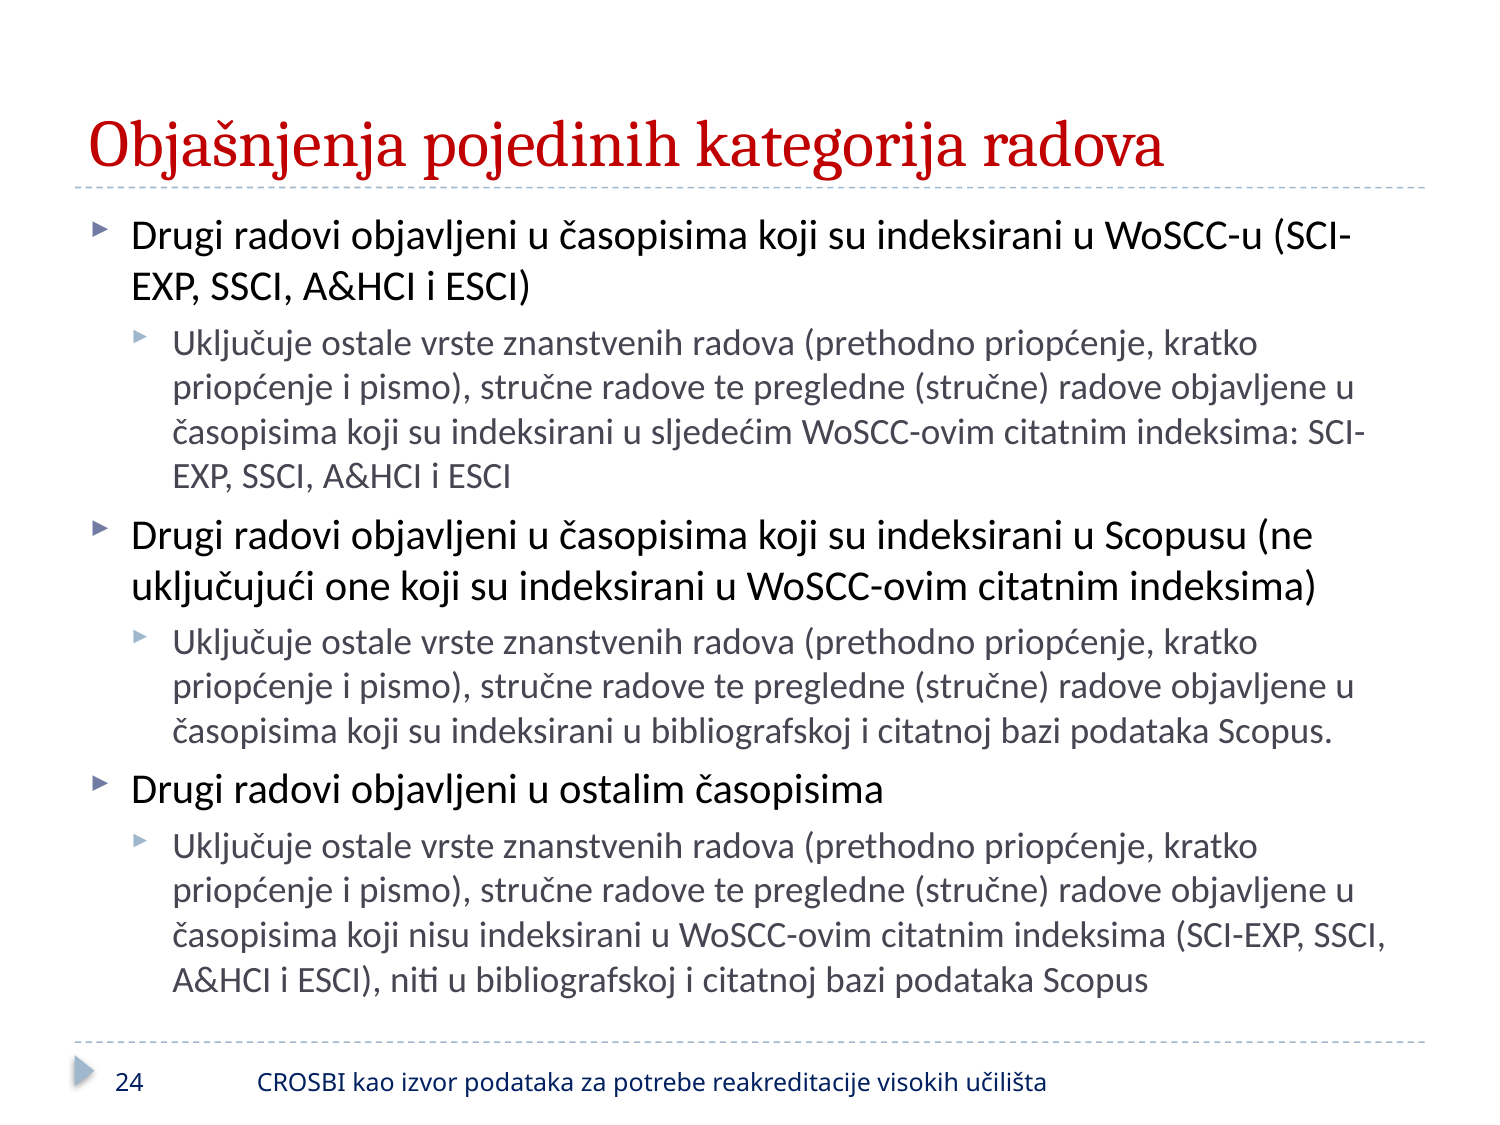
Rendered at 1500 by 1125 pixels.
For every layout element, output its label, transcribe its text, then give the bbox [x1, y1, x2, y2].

slide_number 24 [100, 1058, 207, 1119]
footer CROSBI kao izvor podataka za potrebe reakreditacije visokih učilišta [242, 1058, 1164, 1119]
title Objašnjenja pojedinih kategorija radova [75, 24, 1425, 188]
list Drugi radovi objavljeni u časopisima koji su indeksirani u WoSCC-u (SCI-EXP, SSCI, A&HCI i ESCI) Uključuje ostale vrste znanstvenih radova (prethodno priopćenje, kratko priopćenje i pismo), stručne radove te pregledne (stručne) radove objavljene u časopisima koji su indeksirani u sljedećim WoSCC-ovim citatnim indeksima: SCI-EXP, SSCI, A&HCI i ESCI Drugi radovi objavljeni u časopisima koji su indeksirani u Scopusu (ne uključujući one koji su indeksirani u WoSCC-ovim citatnim indeksima) Uključuje ostale vrste znanstvenih radova (prethodno priopćenje, kratko priopćenje i pismo), stručne radove te pregledne (stručne) radove objavljene u časopisima koji su indeksirani u bibliografskoj i citatnoj bazi podataka Scopus. Drugi radovi objavljeni u ostalim časopisima Uključuje ostale vrste znanstvenih radova (prethodno priopćenje, kratko priopćenje i pismo), stručne radove te pregledne (stručne) radove objavljene u časopisima koji nisu indeksirani u WoSCC-ovim citatnim indeksima (SCI-EXP, SSCI, A&HCI i ESCI), niti u bibliografskoj i citatnoj bazi podataka Scopus [75, 200, 1425, 1010]
